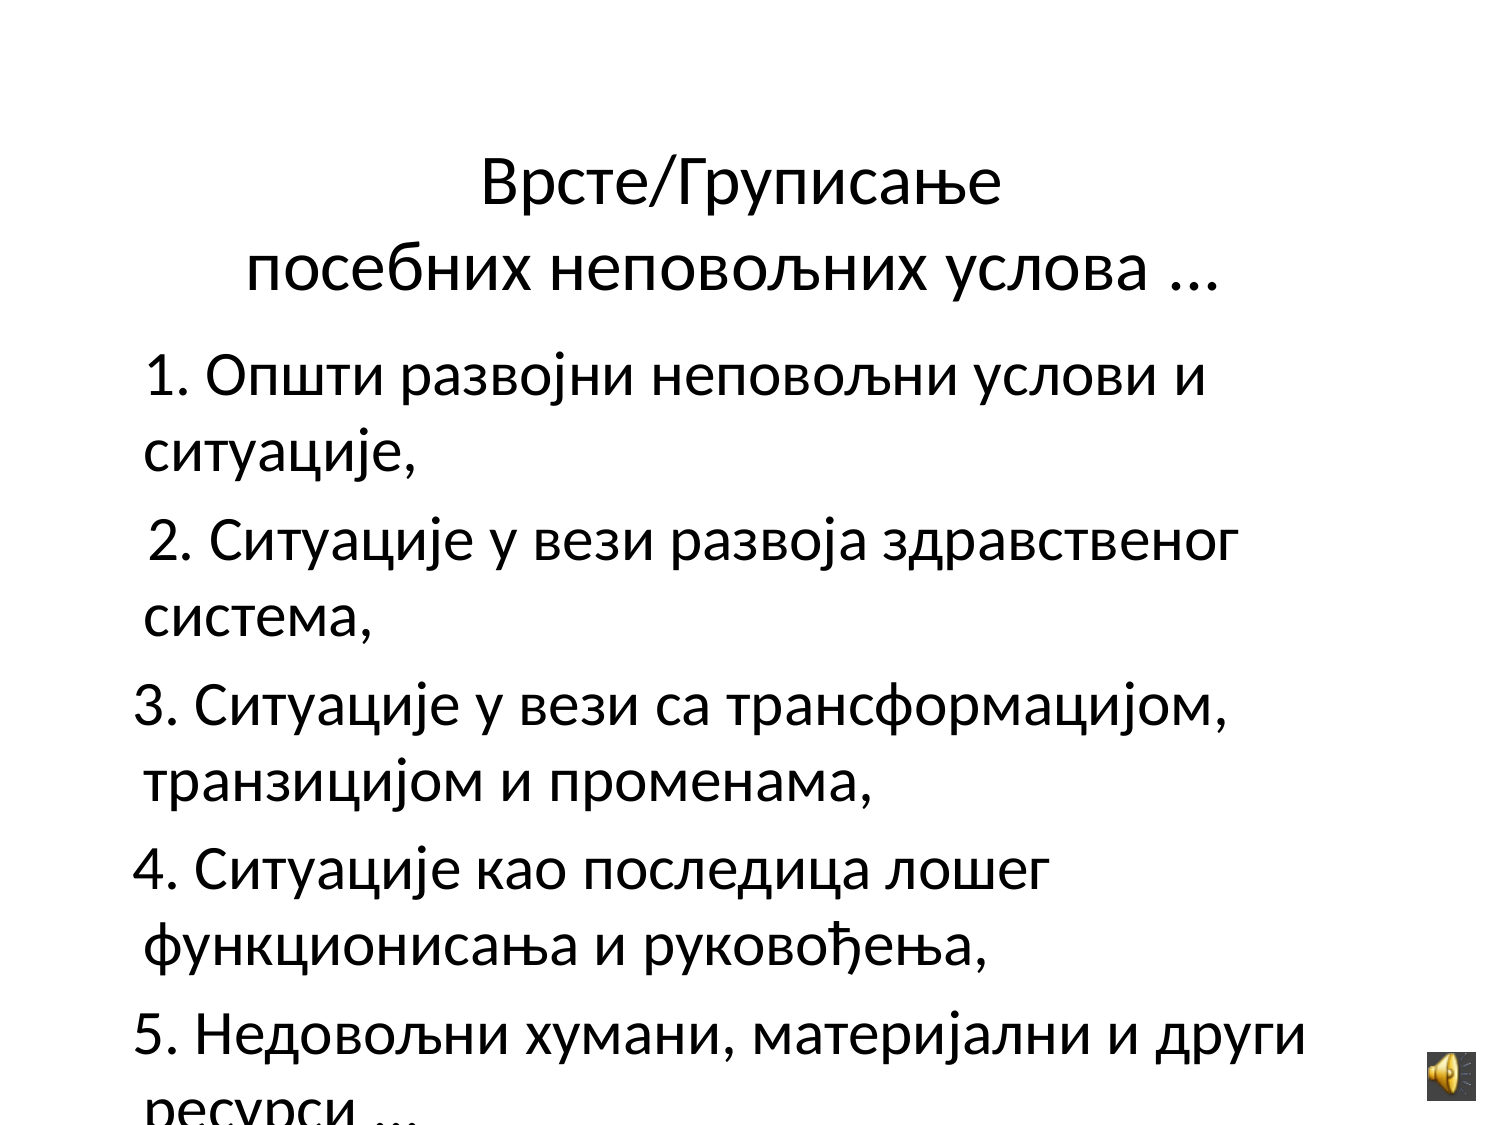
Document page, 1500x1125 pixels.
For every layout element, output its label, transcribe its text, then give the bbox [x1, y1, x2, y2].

picture [1426, 1051, 1477, 1102]
list 1. Општи развојни неповољни услови и ситуације, 2. Ситуације у вези развоја здравственог система, 3. Ситуације у вези са трансформацијом, транзицијом и променама, 4. Ситуације као последица лошег функционисања и руковођења, 5. Недовољни хумани, материјални и други ресурси ... [75, 324, 1425, 1125]
title Врсте/Груписање посебних неповољних услова ... [0, 125, 1500, 313]
